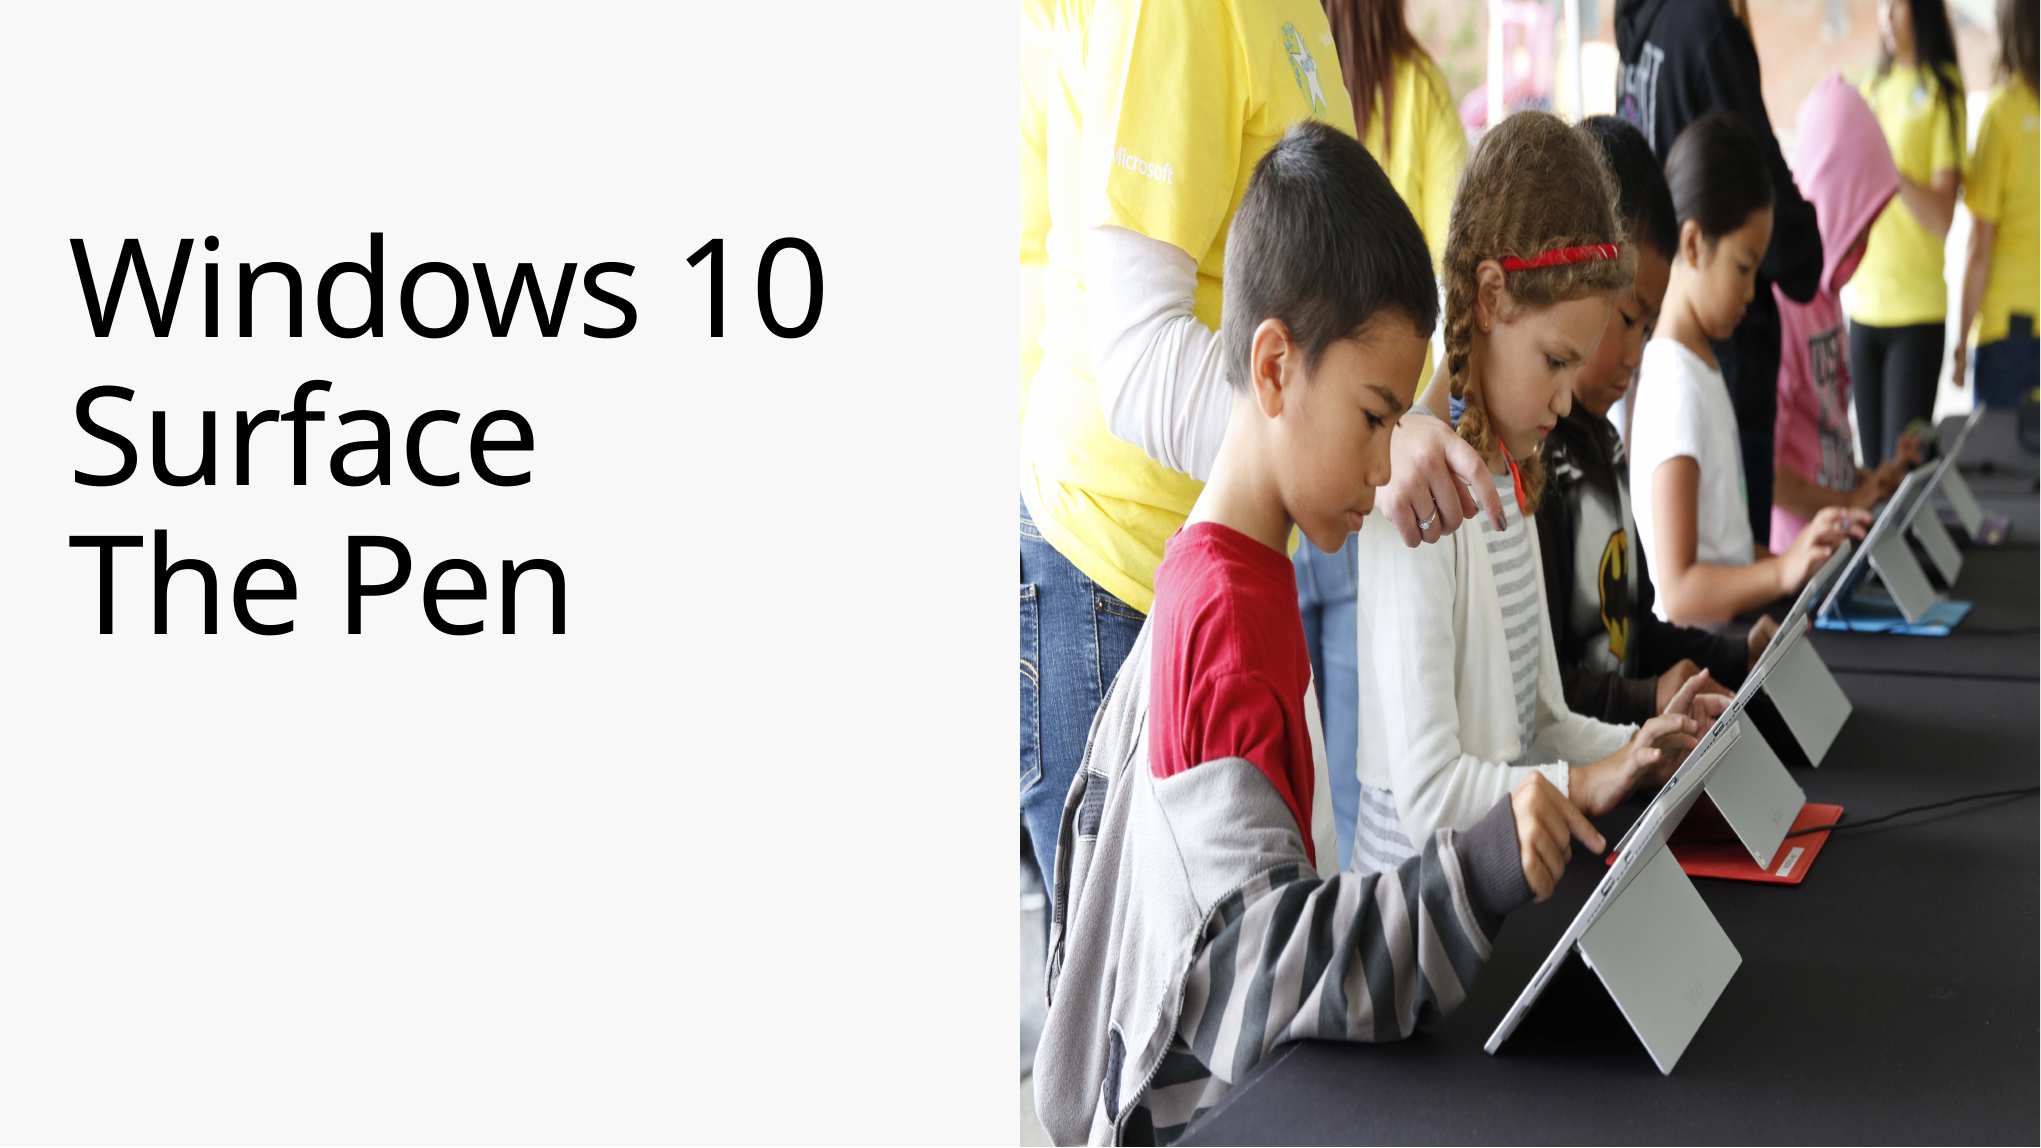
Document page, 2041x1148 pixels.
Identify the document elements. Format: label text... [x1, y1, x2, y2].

title Windows 10 Surface The Pen [45, 203, 946, 684]
picture [1019, 0, 2041, 1148]
